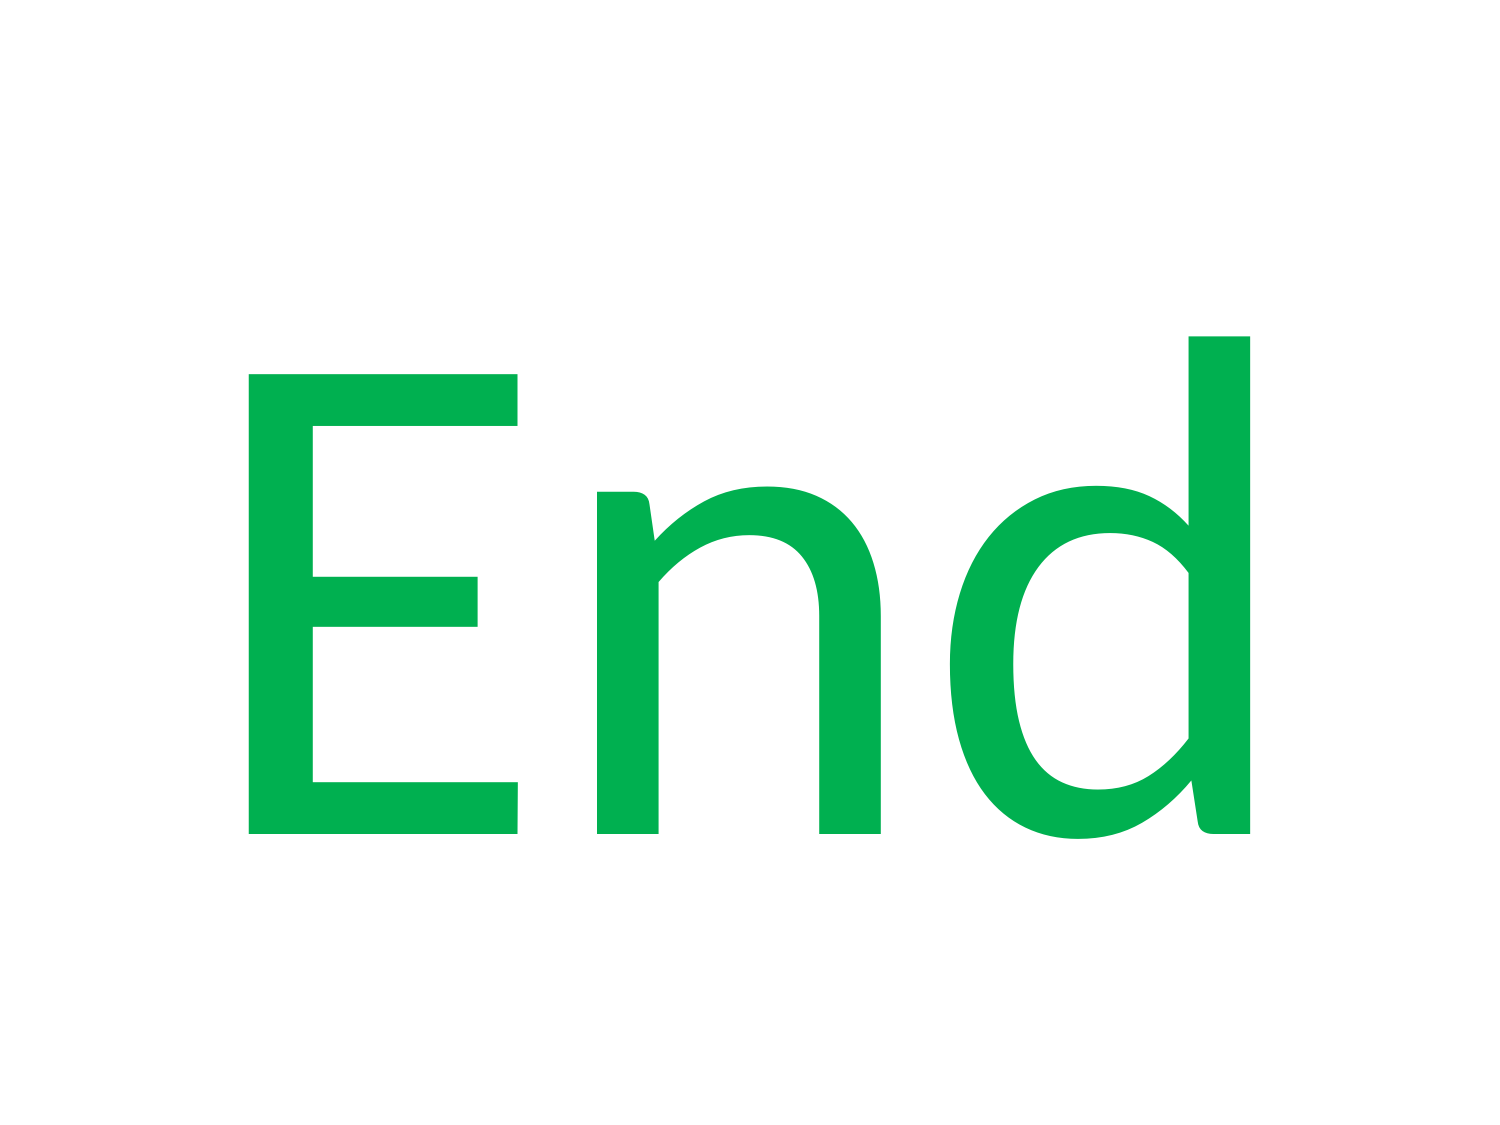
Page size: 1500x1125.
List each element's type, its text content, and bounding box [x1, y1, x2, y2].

title End [75, 45, 1425, 1050]
